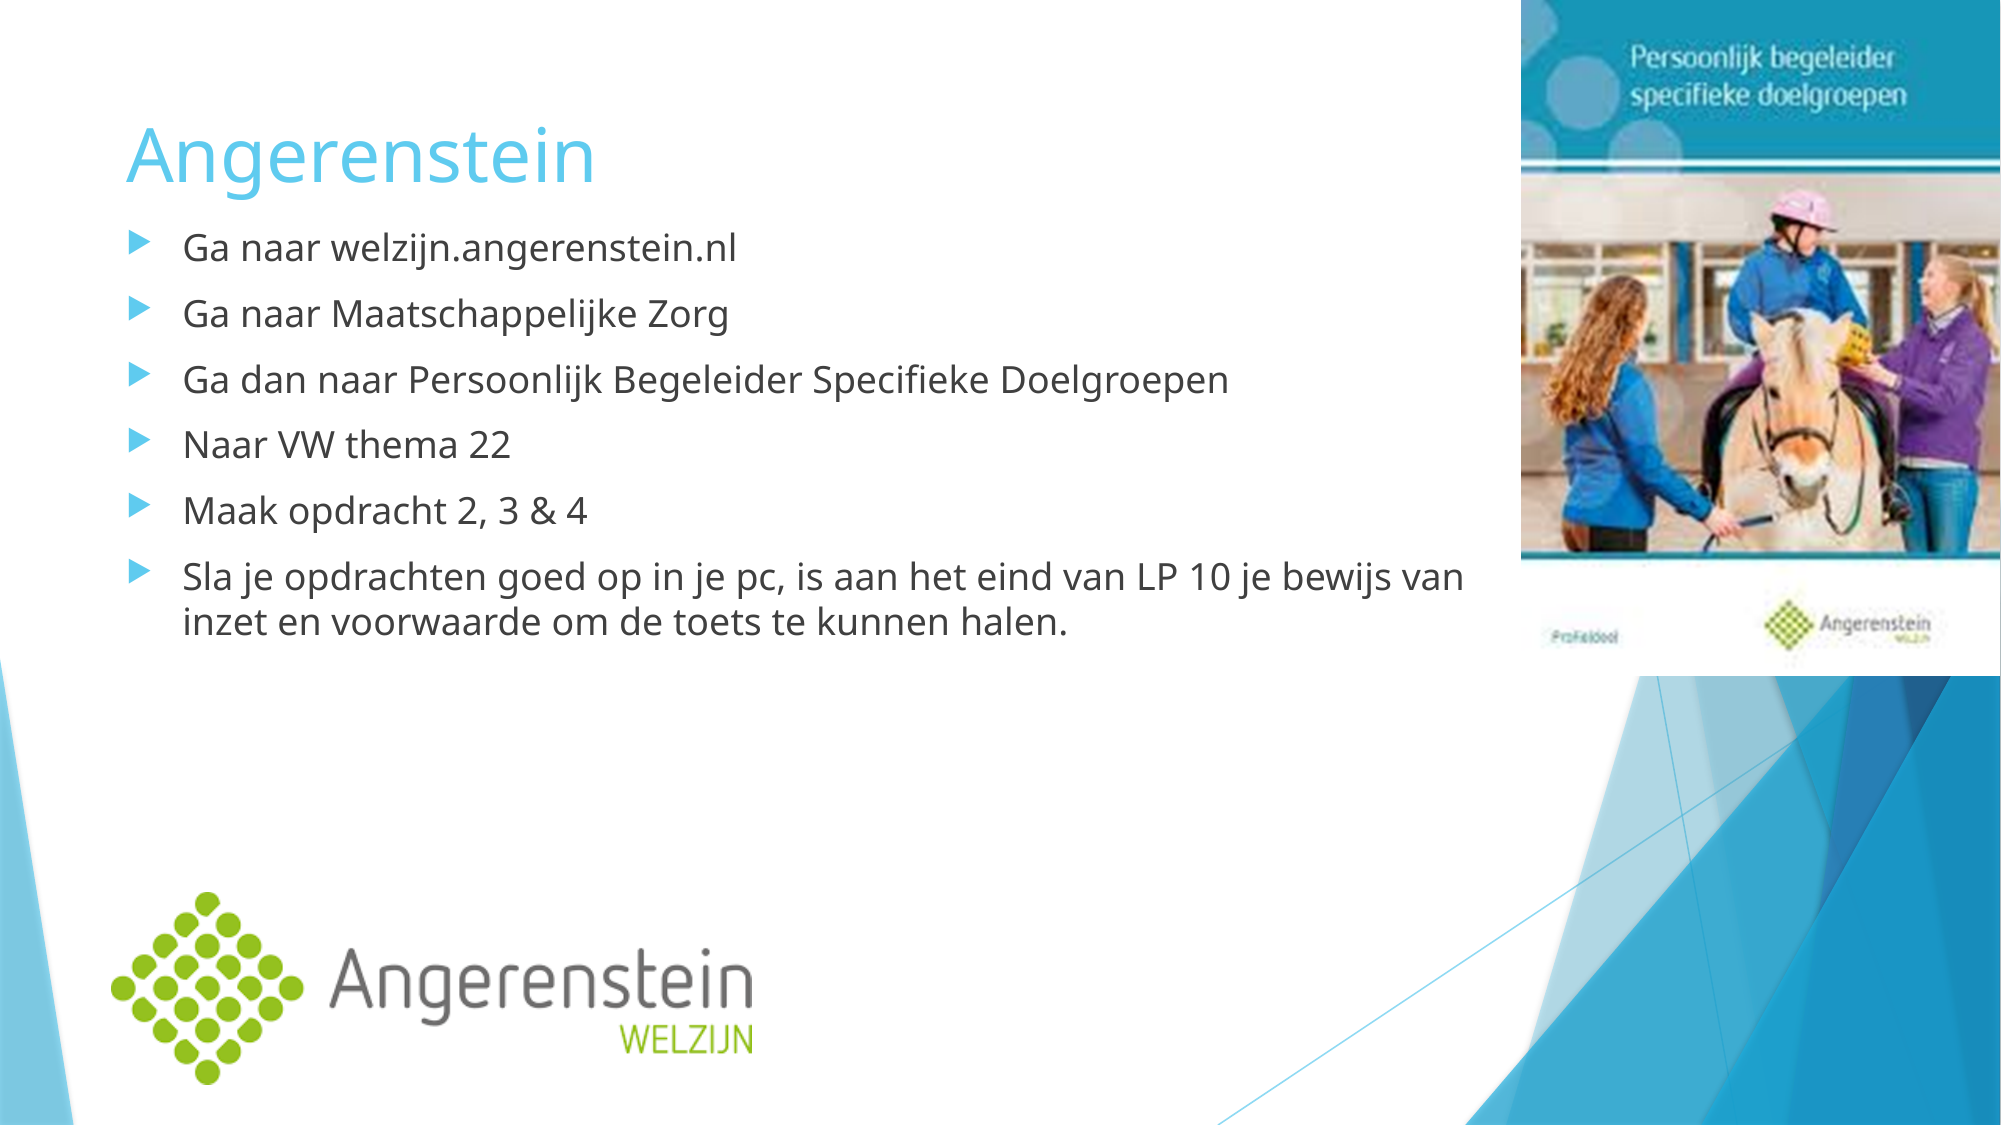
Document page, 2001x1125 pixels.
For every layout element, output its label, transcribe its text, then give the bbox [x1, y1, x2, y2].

title Angerenstein [111, 99, 1515, 216]
picture [1520, 0, 2000, 677]
picture [110, 892, 753, 1086]
list Ga naar welzijn.angerenstein.nl Ga naar Maatschappelijke Zorg Ga dan naar Persoonlijk Begeleider Specifieke Doelgroepen Naar VW thema 22 Maak opdracht 2, 3 & 4 Sla je opdrachten goed op in je pc, is aan het eind van LP 10 je bewijs van inzet en voorwaarde om de toets te kunnen halen. [111, 216, 1522, 853]
